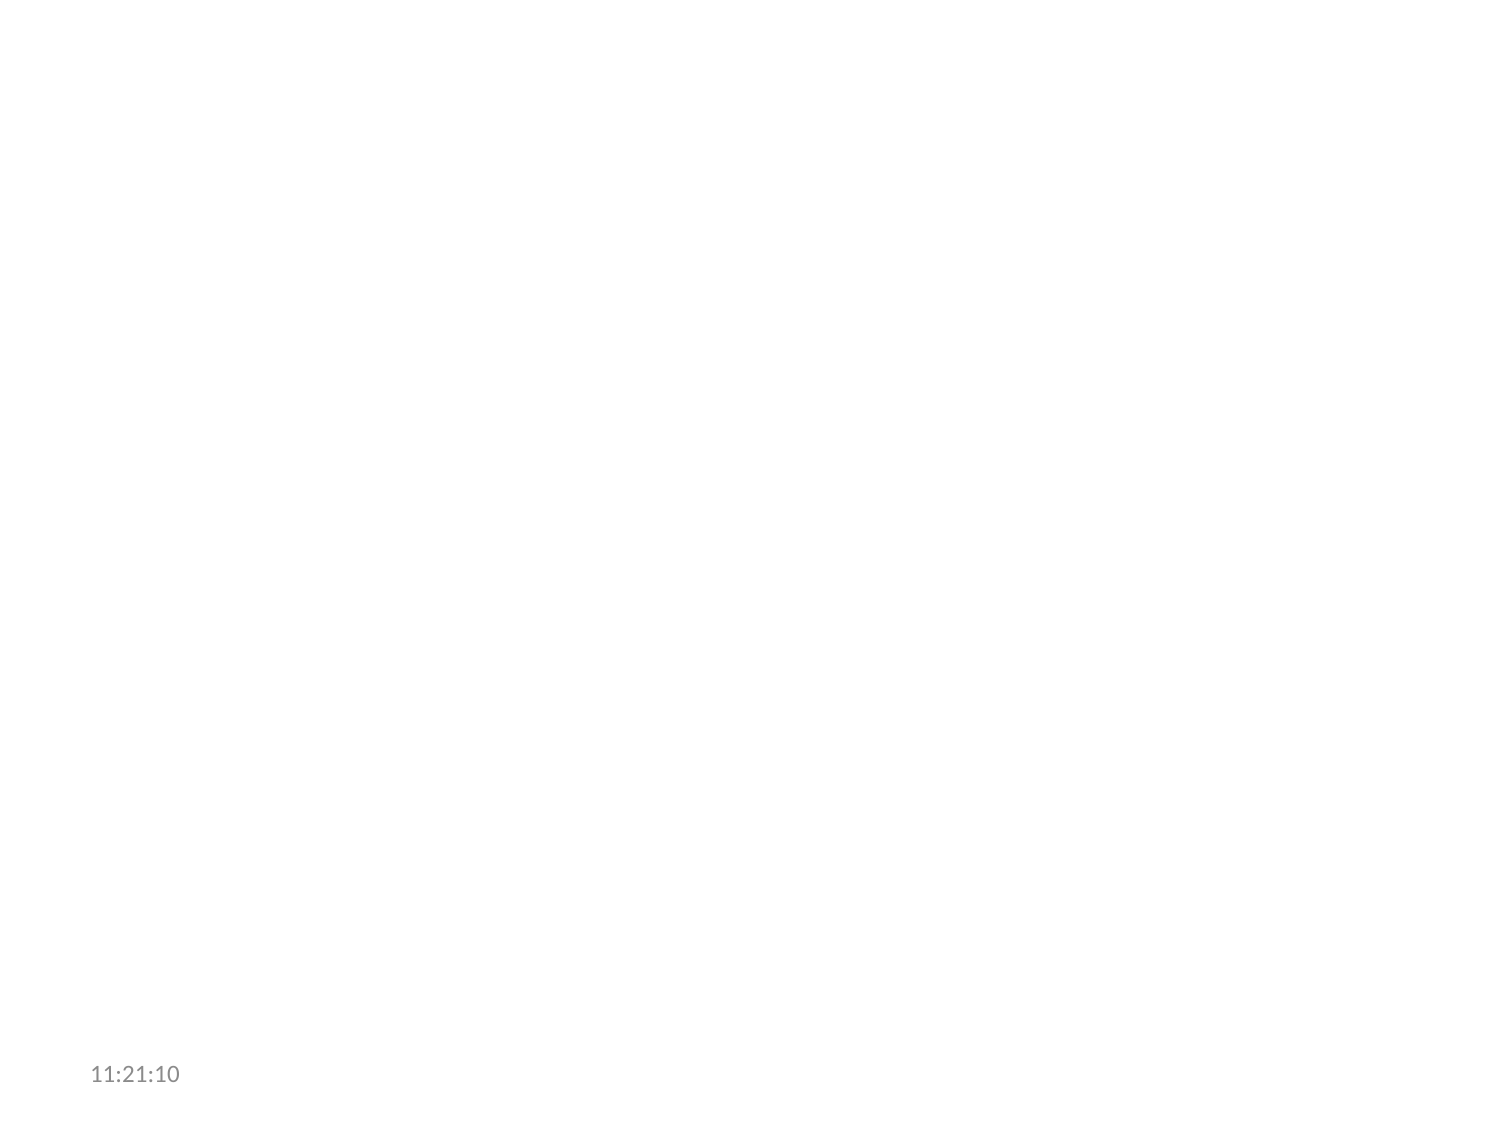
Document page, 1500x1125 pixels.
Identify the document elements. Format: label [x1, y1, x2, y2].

slide_number [75, 1042, 425, 1103]
